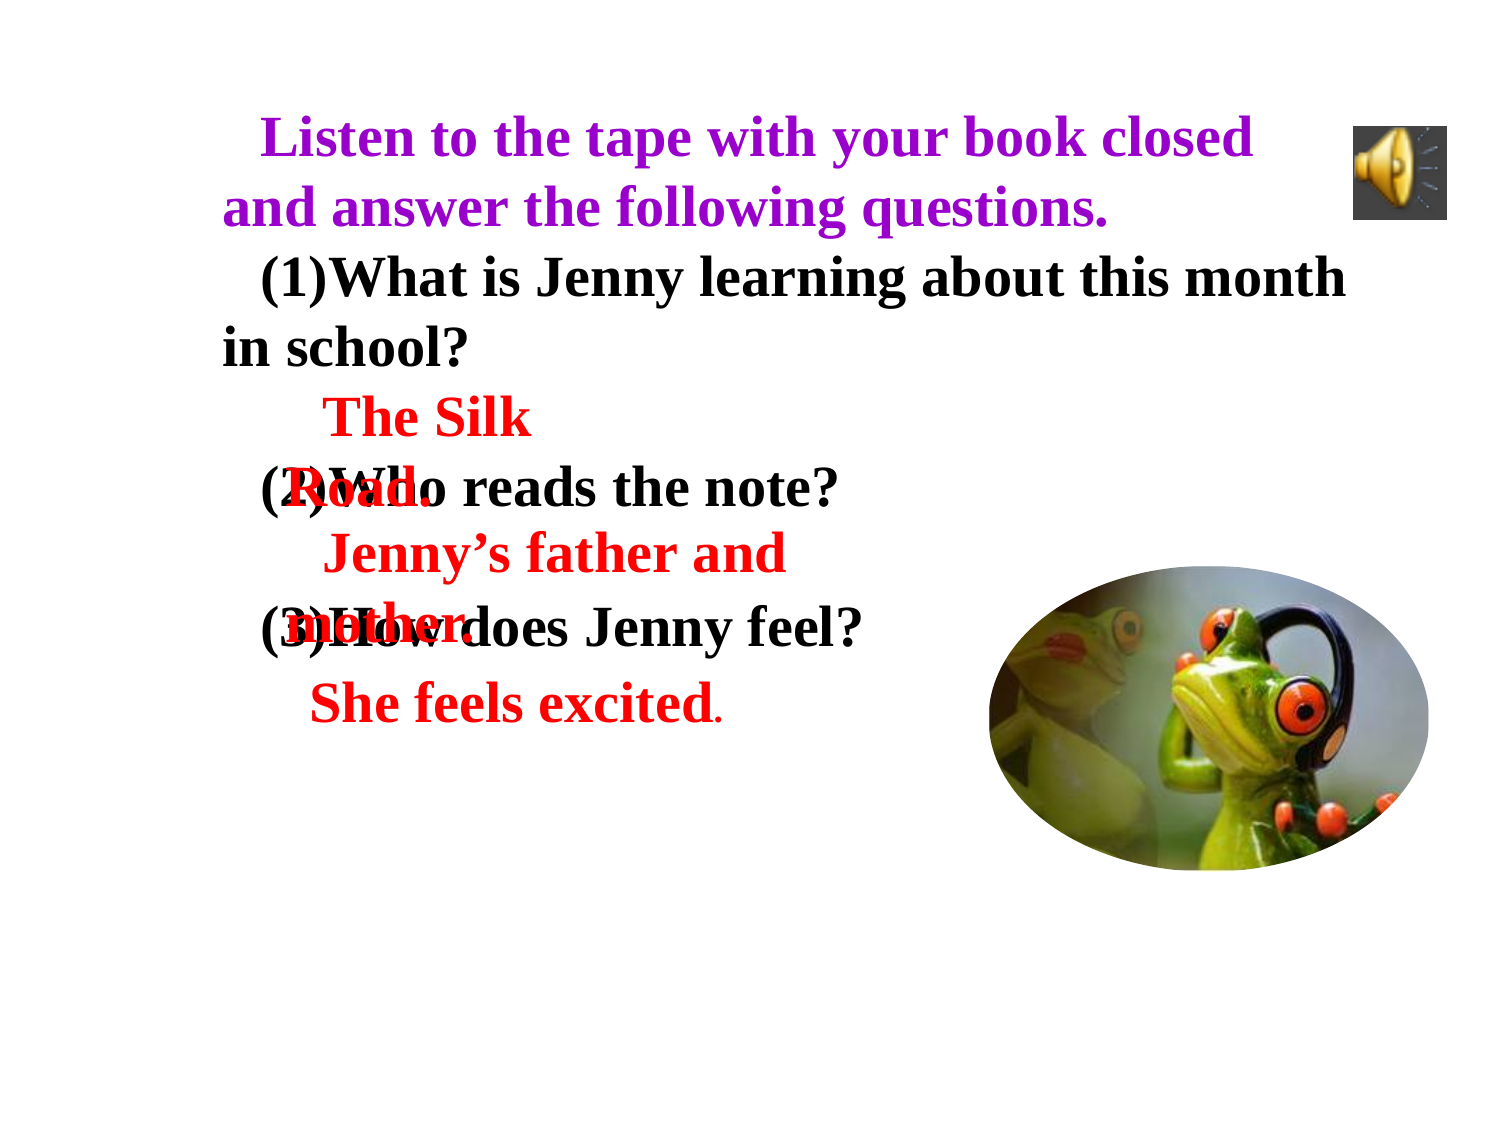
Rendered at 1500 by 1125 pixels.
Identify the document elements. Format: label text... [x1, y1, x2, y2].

text_box She feels excited. [279, 656, 739, 742]
text_box Jenny’s father and mother. [270, 507, 970, 592]
text_box Listen to the tape with your book closed and answer the following questions. (1)What is Jenny learning about this month in school? (2)Who reads the note? (3)How does Jenny feel? [207, 91, 1370, 666]
text_box The Silk Road. [270, 371, 672, 456]
picture [988, 565, 1430, 872]
picture [1352, 125, 1449, 222]
